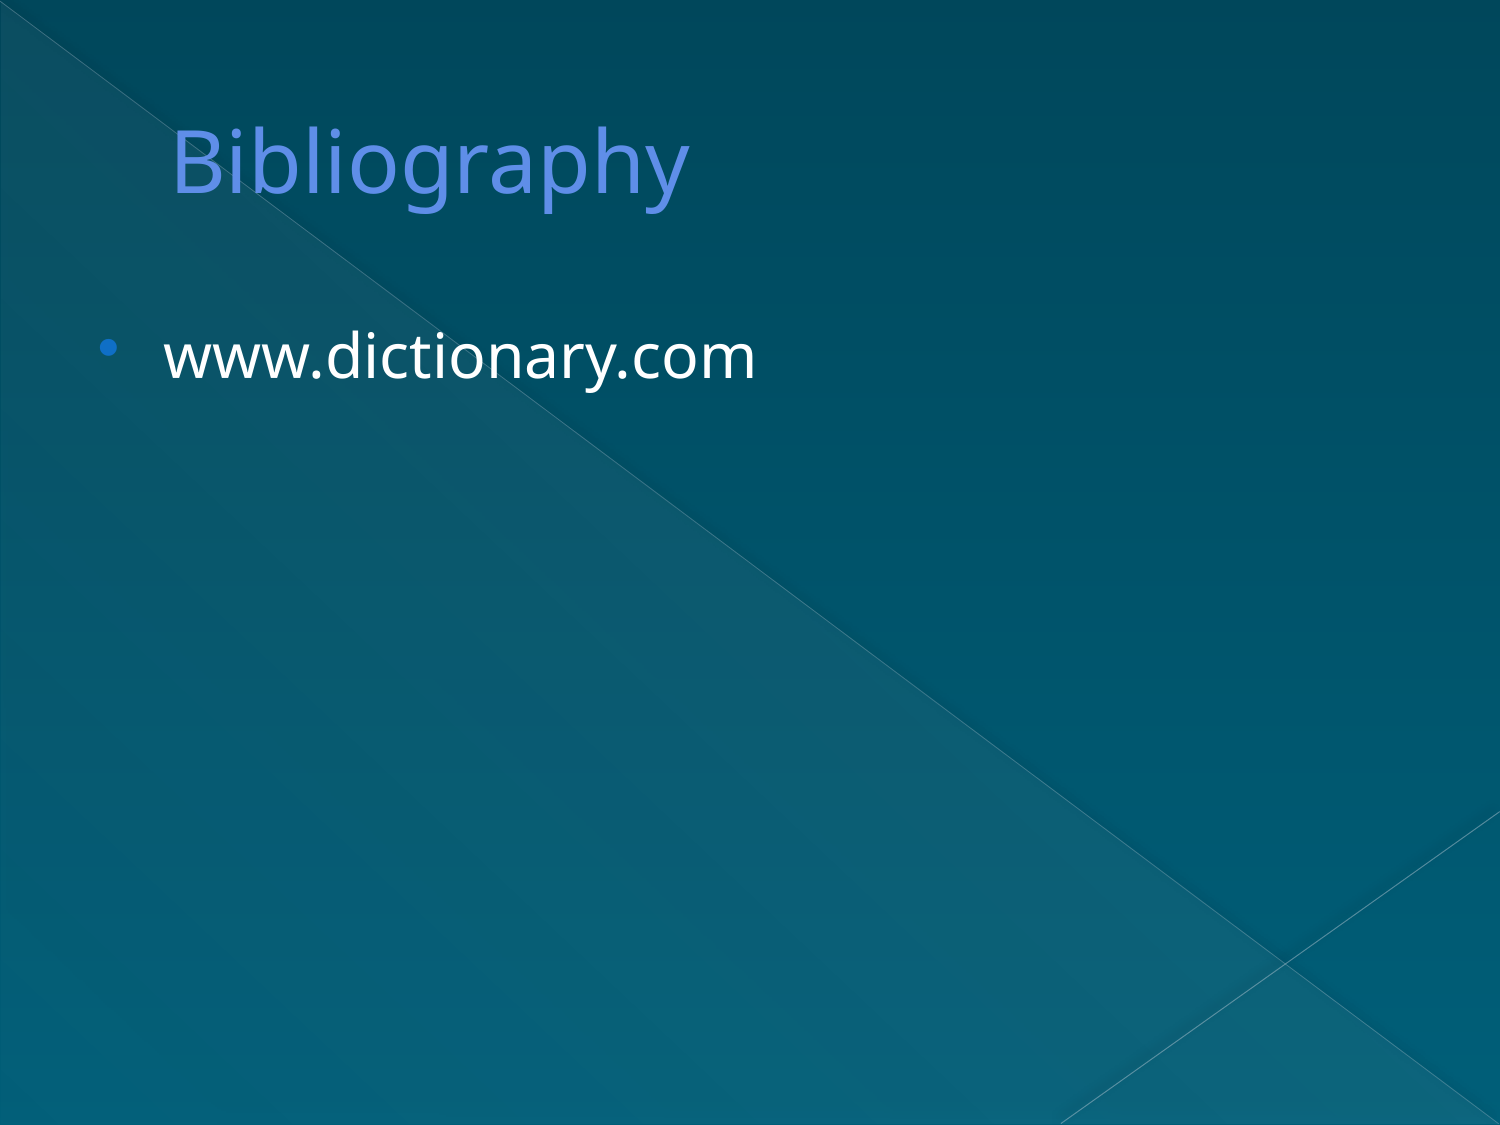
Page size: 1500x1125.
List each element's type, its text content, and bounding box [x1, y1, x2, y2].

list www.dictionary.com [75, 308, 1425, 1059]
title Bibliography [75, 43, 1425, 274]
